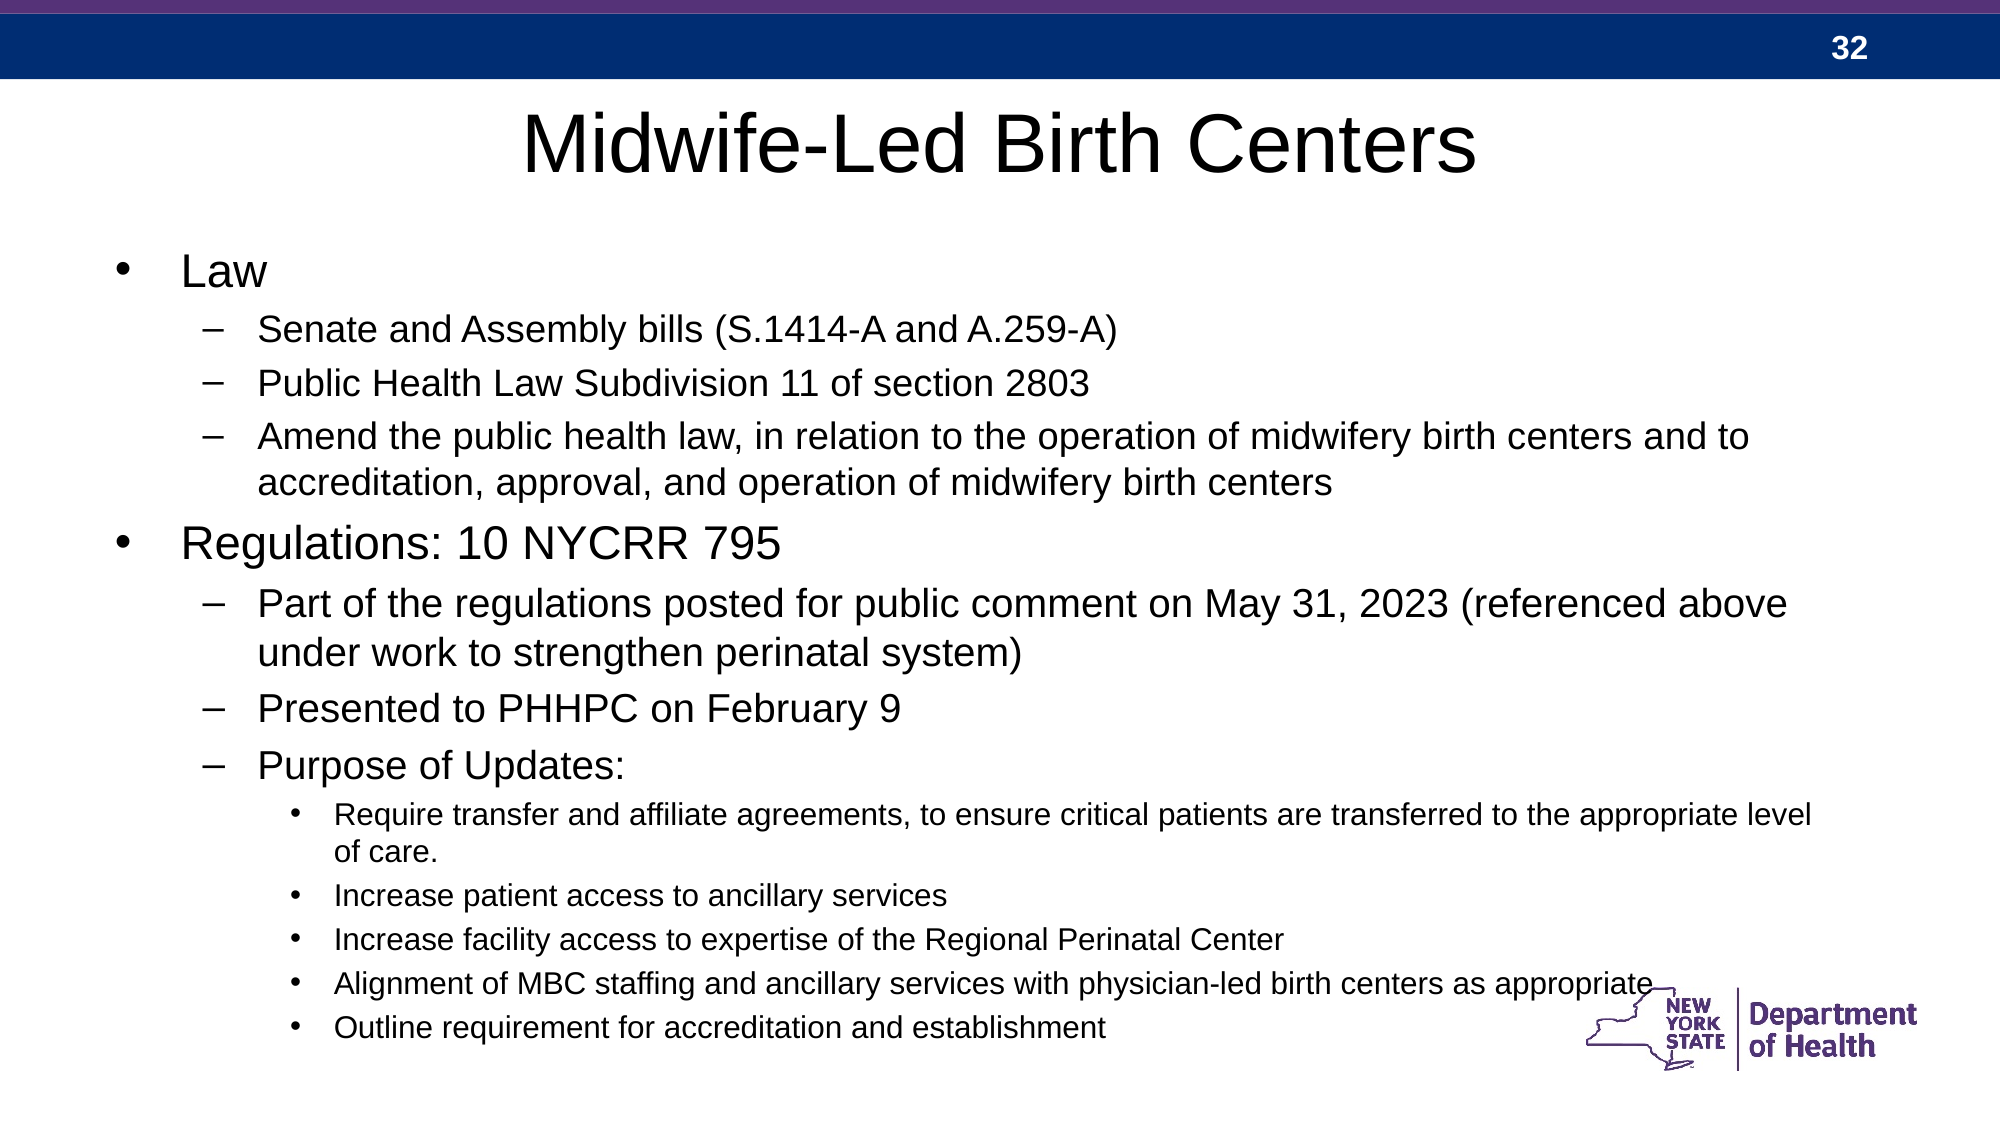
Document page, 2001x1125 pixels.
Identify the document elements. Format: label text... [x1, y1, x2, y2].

picture [1586, 987, 1917, 1071]
title Midwife-Led Birth Centers [99, 45, 1900, 232]
list Law Senate and Assembly bills (S.1414-A and A.259-A) Public Health Law Subdivision 11 of section 2803 Amend the public health law, in relation to the operation of midwifery birth centers and to accreditation, approval, and operation of midwifery birth centers Regulations: 10 NYCRR 795 Part of the regulations posted for public comment on May 31, 2023 (referenced above under work to strengthen perinatal system) Presented to PHHPC on February 9 Purpose of Updates: Require transfer and affiliate agreements, to ensure critical patients are transferred to the appropriate level of care. Increase patient access to ancillary services Increase facility access to expertise of the Regional Perinatal Center Alignment of MBC staffing and ancillary services with physician-led birth centers as appropriate Outline requirement for accreditation and establishment [99, 232, 1900, 1054]
